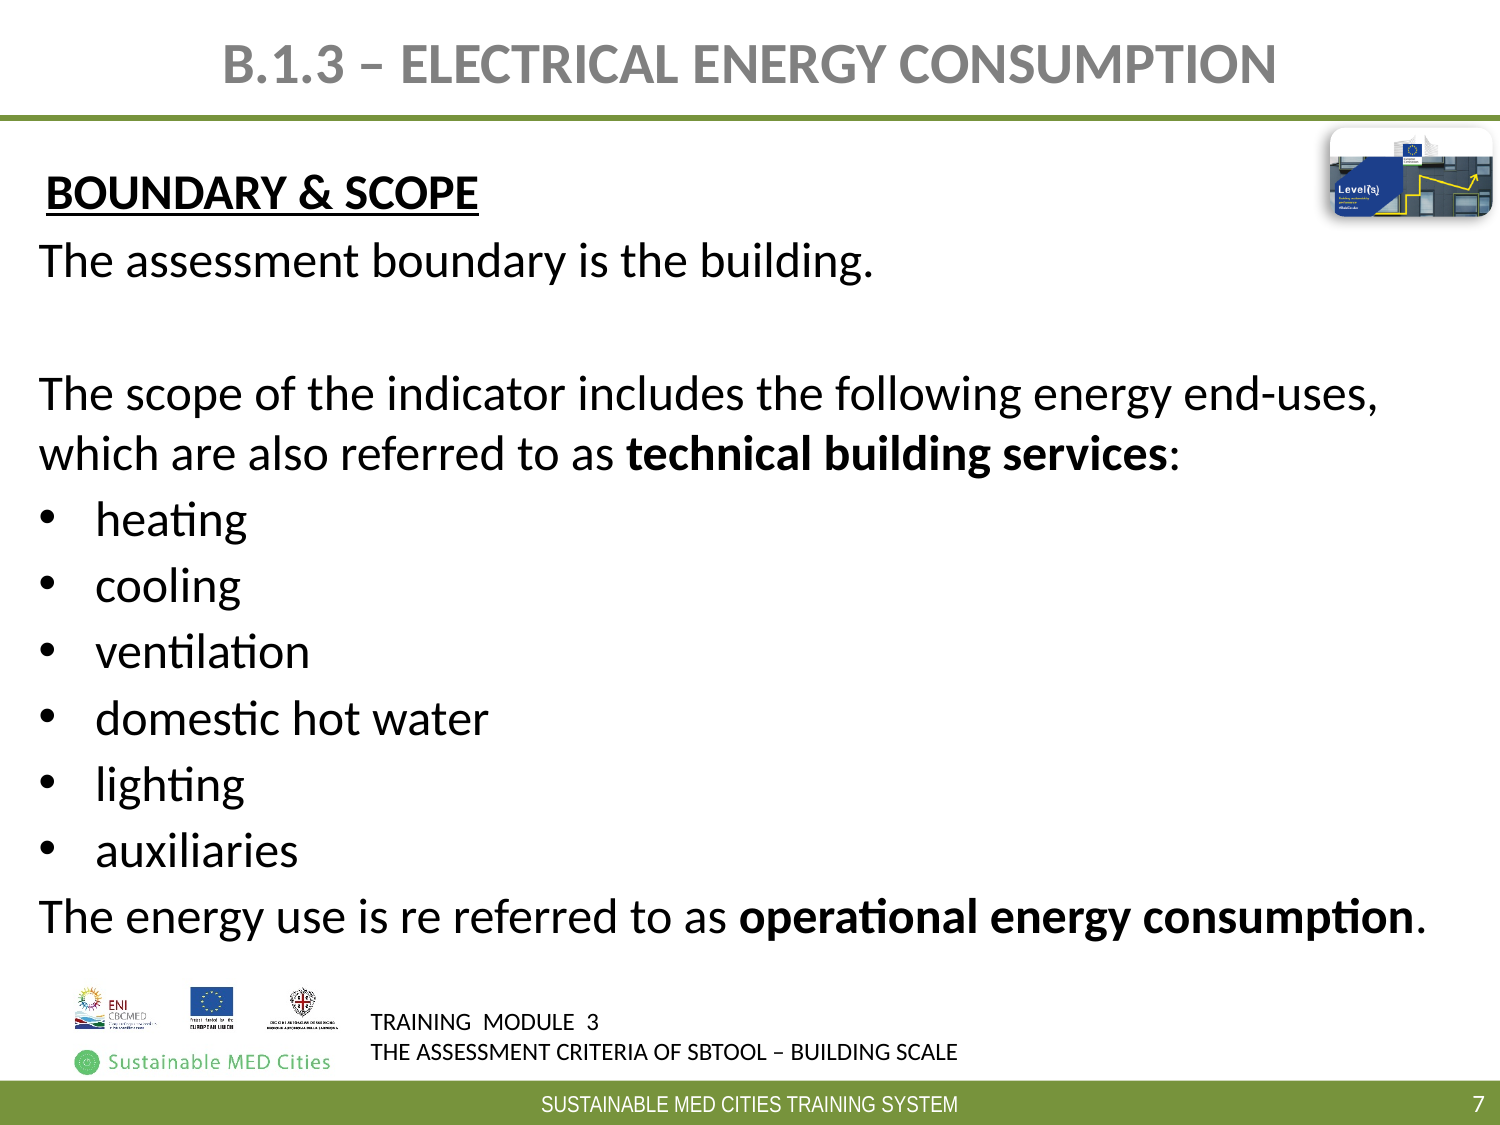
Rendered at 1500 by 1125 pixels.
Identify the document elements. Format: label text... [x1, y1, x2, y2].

title B.1.3 – ELECTRICAL ENERGY CONSUMPTION [0, 0, 1500, 121]
text_box The assessment boundary is the building. The scope of the indicator includes the following energy end-uses, which are also referred to as technical building services: heating cooling ventilation domestic hot water lighting auxiliaries The energy use is re referred to as operational energy consumption. [23, 220, 1477, 1012]
picture [1329, 127, 1493, 217]
list BOUNDARY & SCOPE [30, 152, 1322, 220]
slide_number 7 [1149, 1079, 1500, 1125]
picture [62, 1012, 356, 1080]
